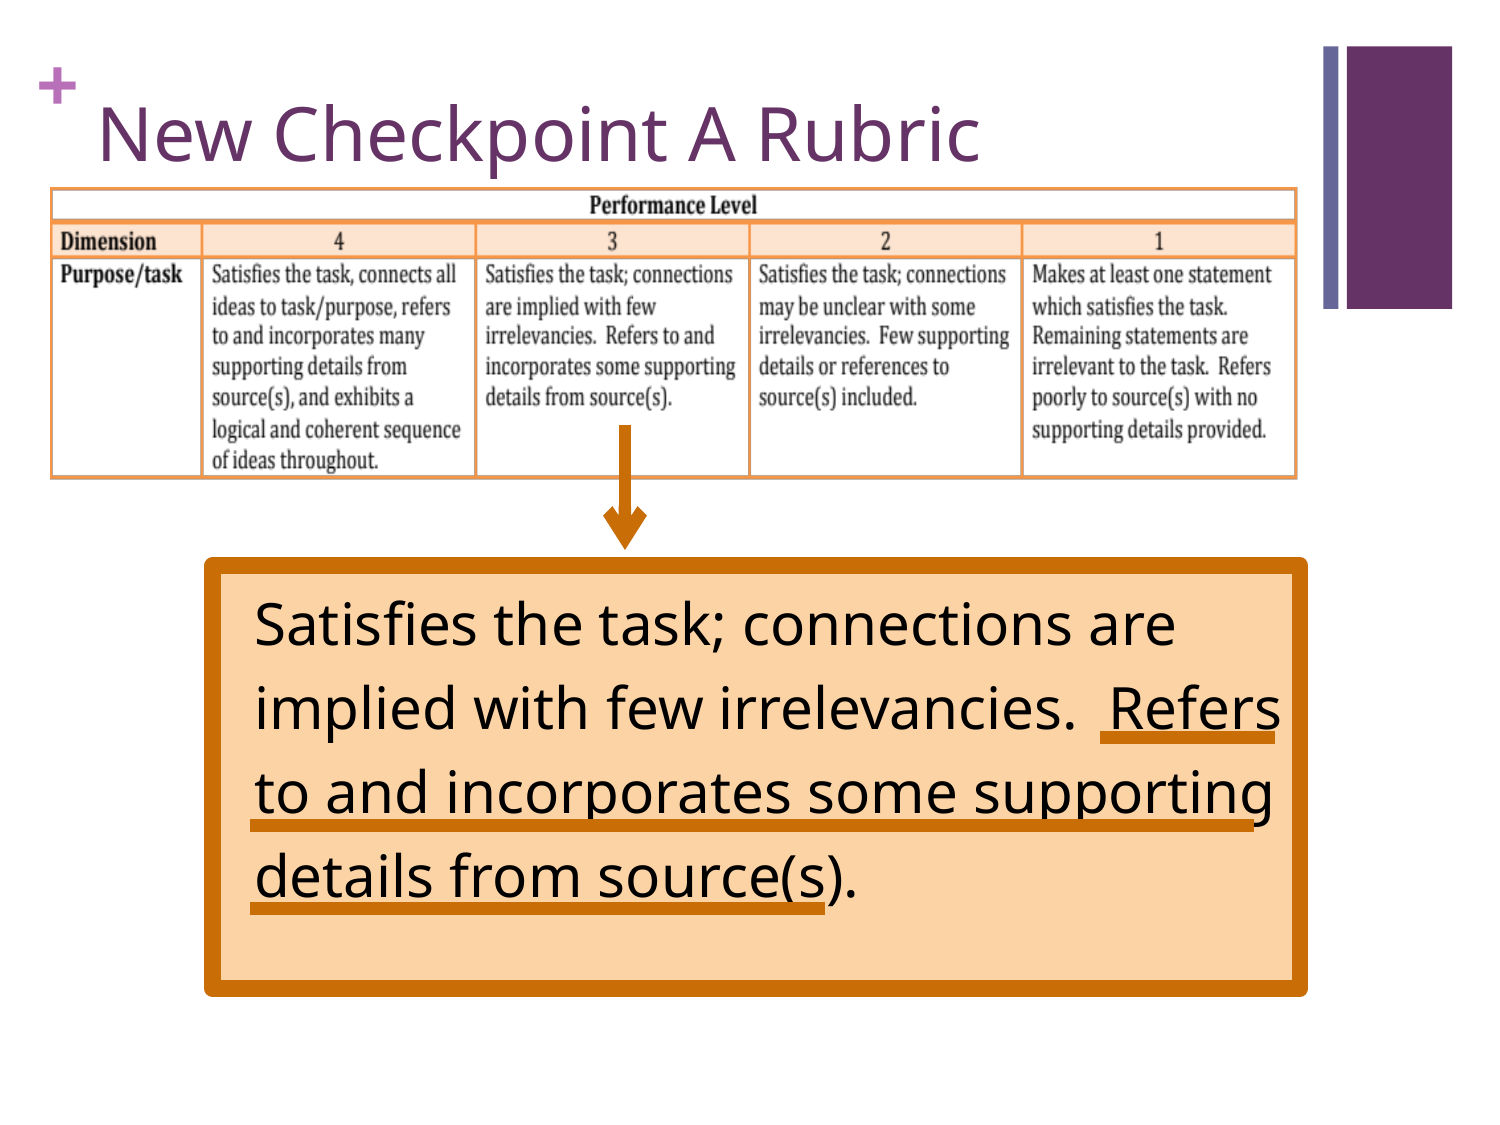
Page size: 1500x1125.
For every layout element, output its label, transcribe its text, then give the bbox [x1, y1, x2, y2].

text_box Satisfies the task; connections are implied with few irrelevancies. Refers to and incorporates some supporting details from source(s). [212, 565, 1300, 989]
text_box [49, 186, 1338, 538]
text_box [249, 736, 1276, 910]
title New Checkpoint A Rubric [81, 79, 1322, 184]
